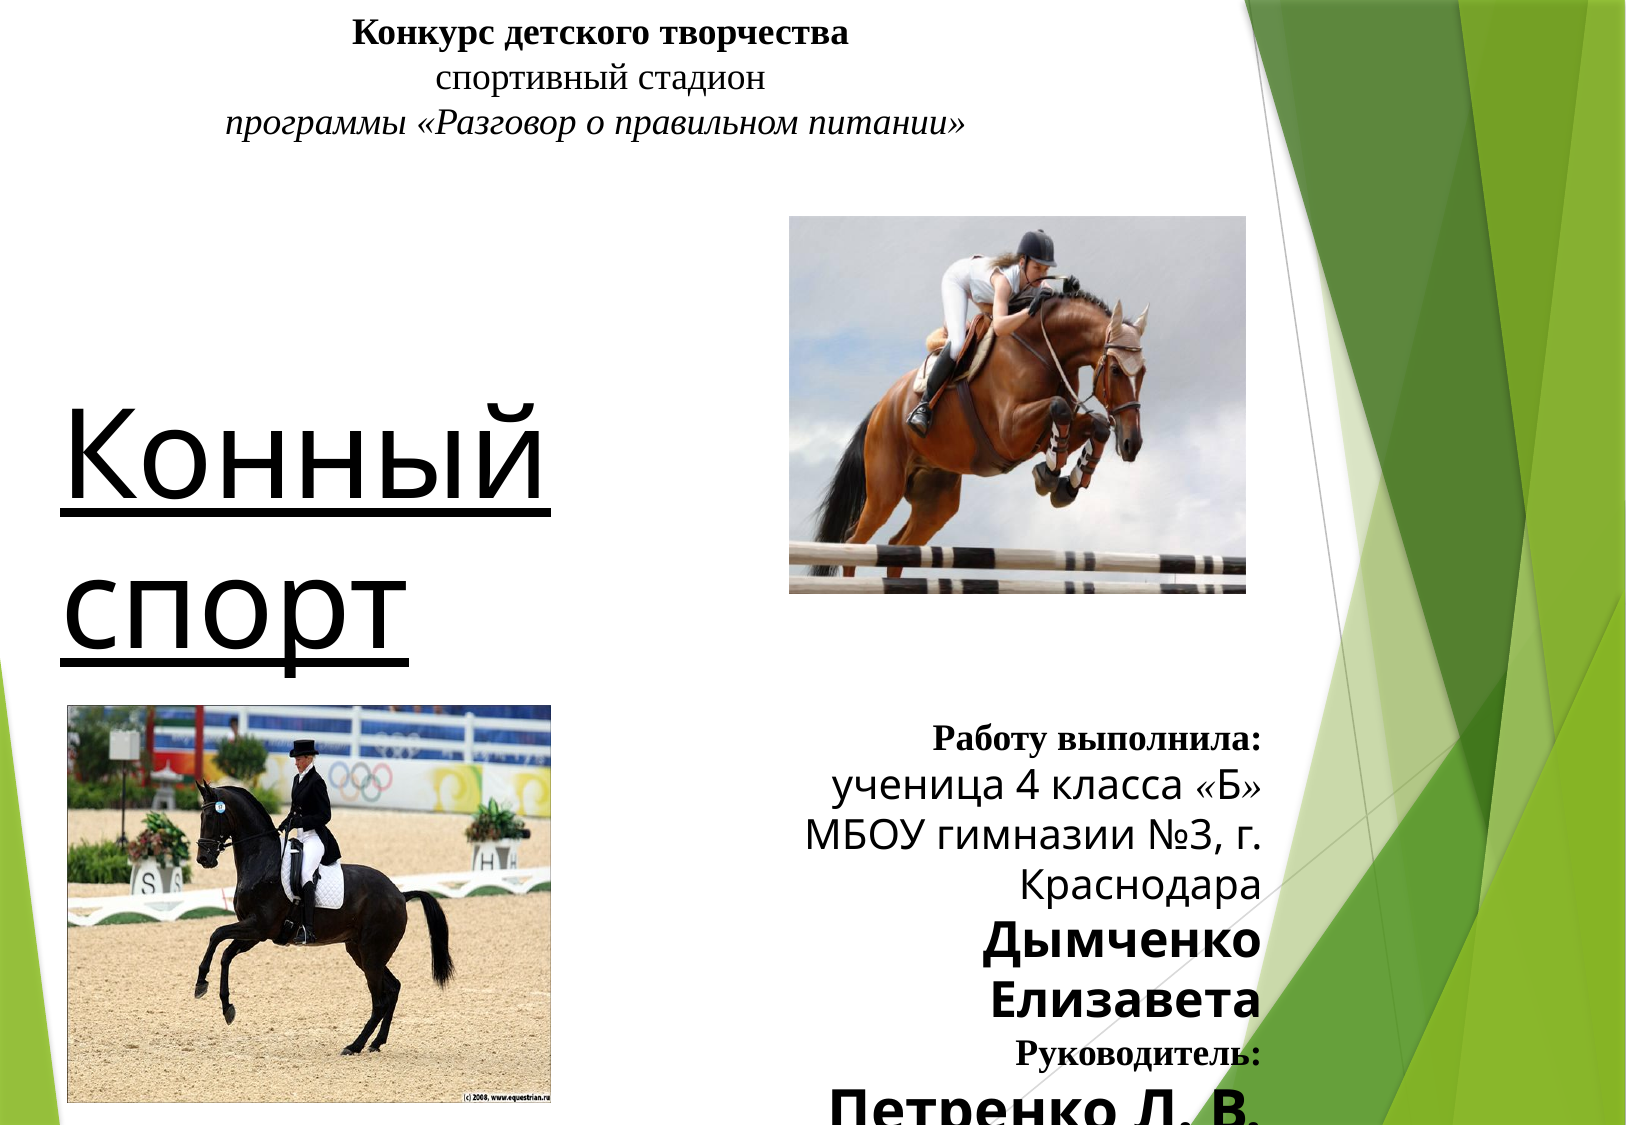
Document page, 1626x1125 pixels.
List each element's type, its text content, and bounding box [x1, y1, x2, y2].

text_box Конкурс детского творчества спортивный стадион программы «Разговор о правильном питании» [0, 0, 1202, 150]
picture [66, 704, 552, 1103]
text_box Работу выполнила: ученица 4 класса «Б» МБОУ гимназии №3, г. Краснодара Дымченко Елизавета Руководитель: Петренко Л. В. [724, 705, 1278, 1125]
text_box Конный спорт [45, 366, 789, 682]
picture [788, 215, 1246, 595]
